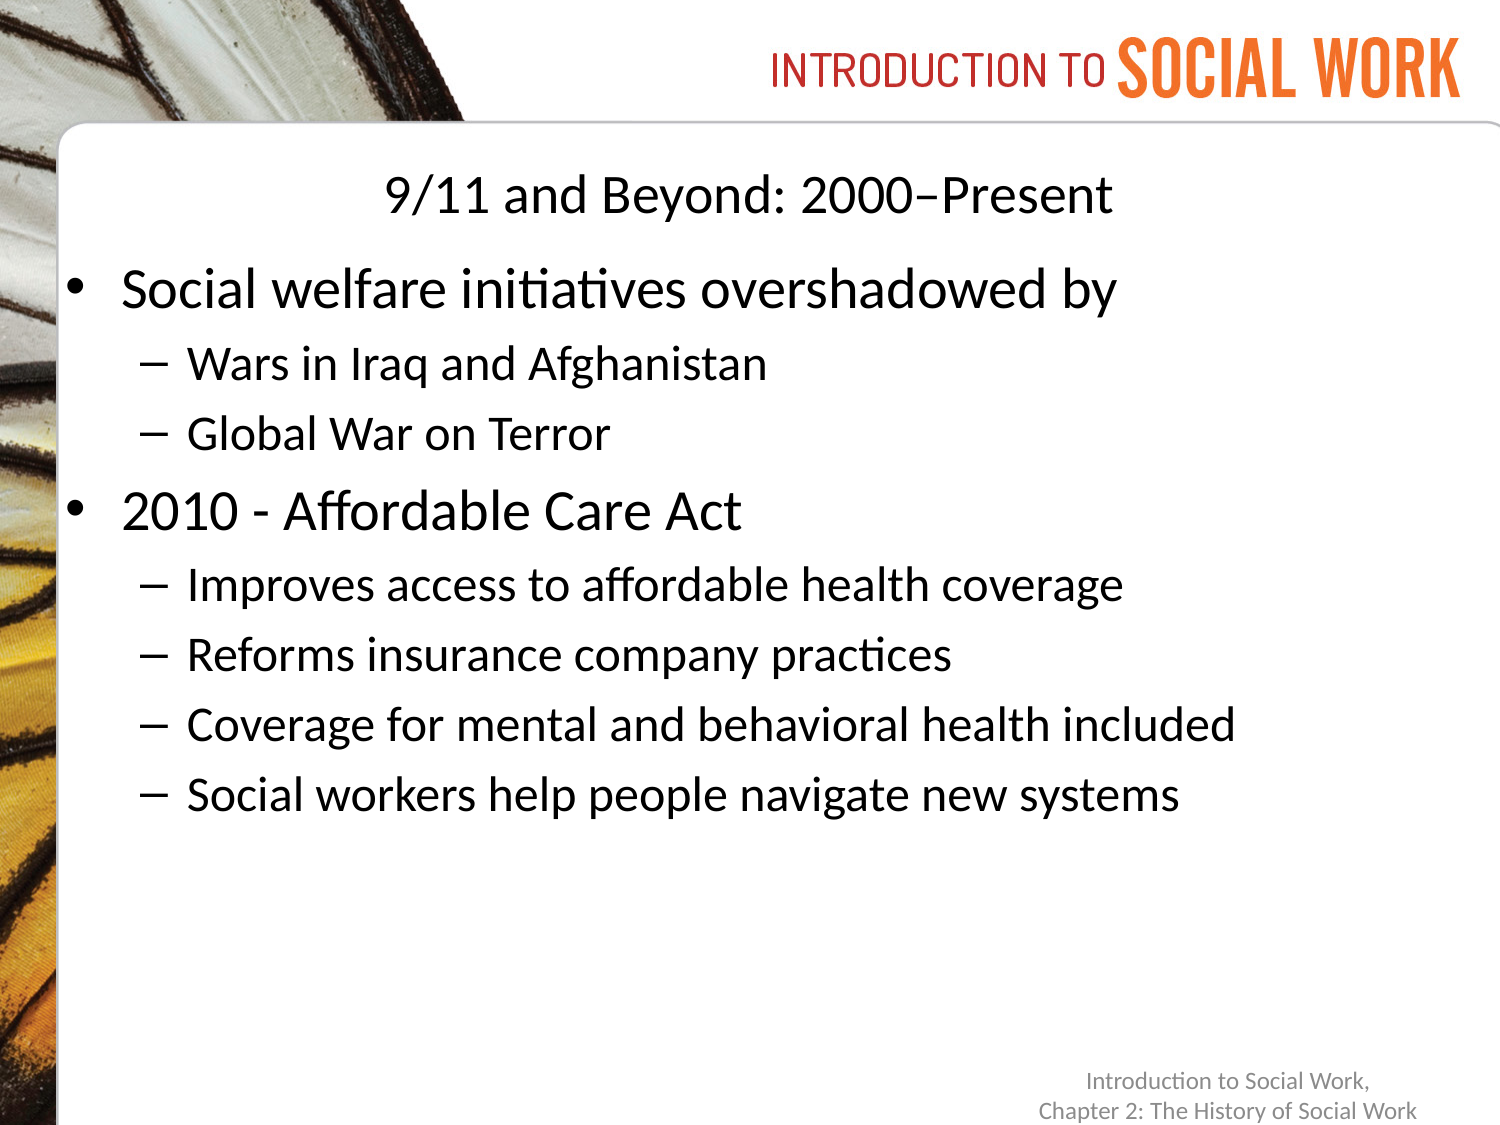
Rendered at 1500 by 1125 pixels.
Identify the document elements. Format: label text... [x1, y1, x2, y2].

list Social welfare initiatives overshadowed by Wars in Iraq and Afghanistan Global War on Terror 2010 - Affordable Care Act Improves access to affordable health coverage Reforms insurance company practices Coverage for mental and behavioral health included Social workers help people navigate new systems [50, 243, 1425, 1063]
title 9/11 and Beyond: 2000–Present [75, 149, 1425, 233]
picture [0, 0, 1500, 1125]
footer Introduction to Social Work, Chapter 2: The History of Social Work [987, 1065, 1475, 1125]
